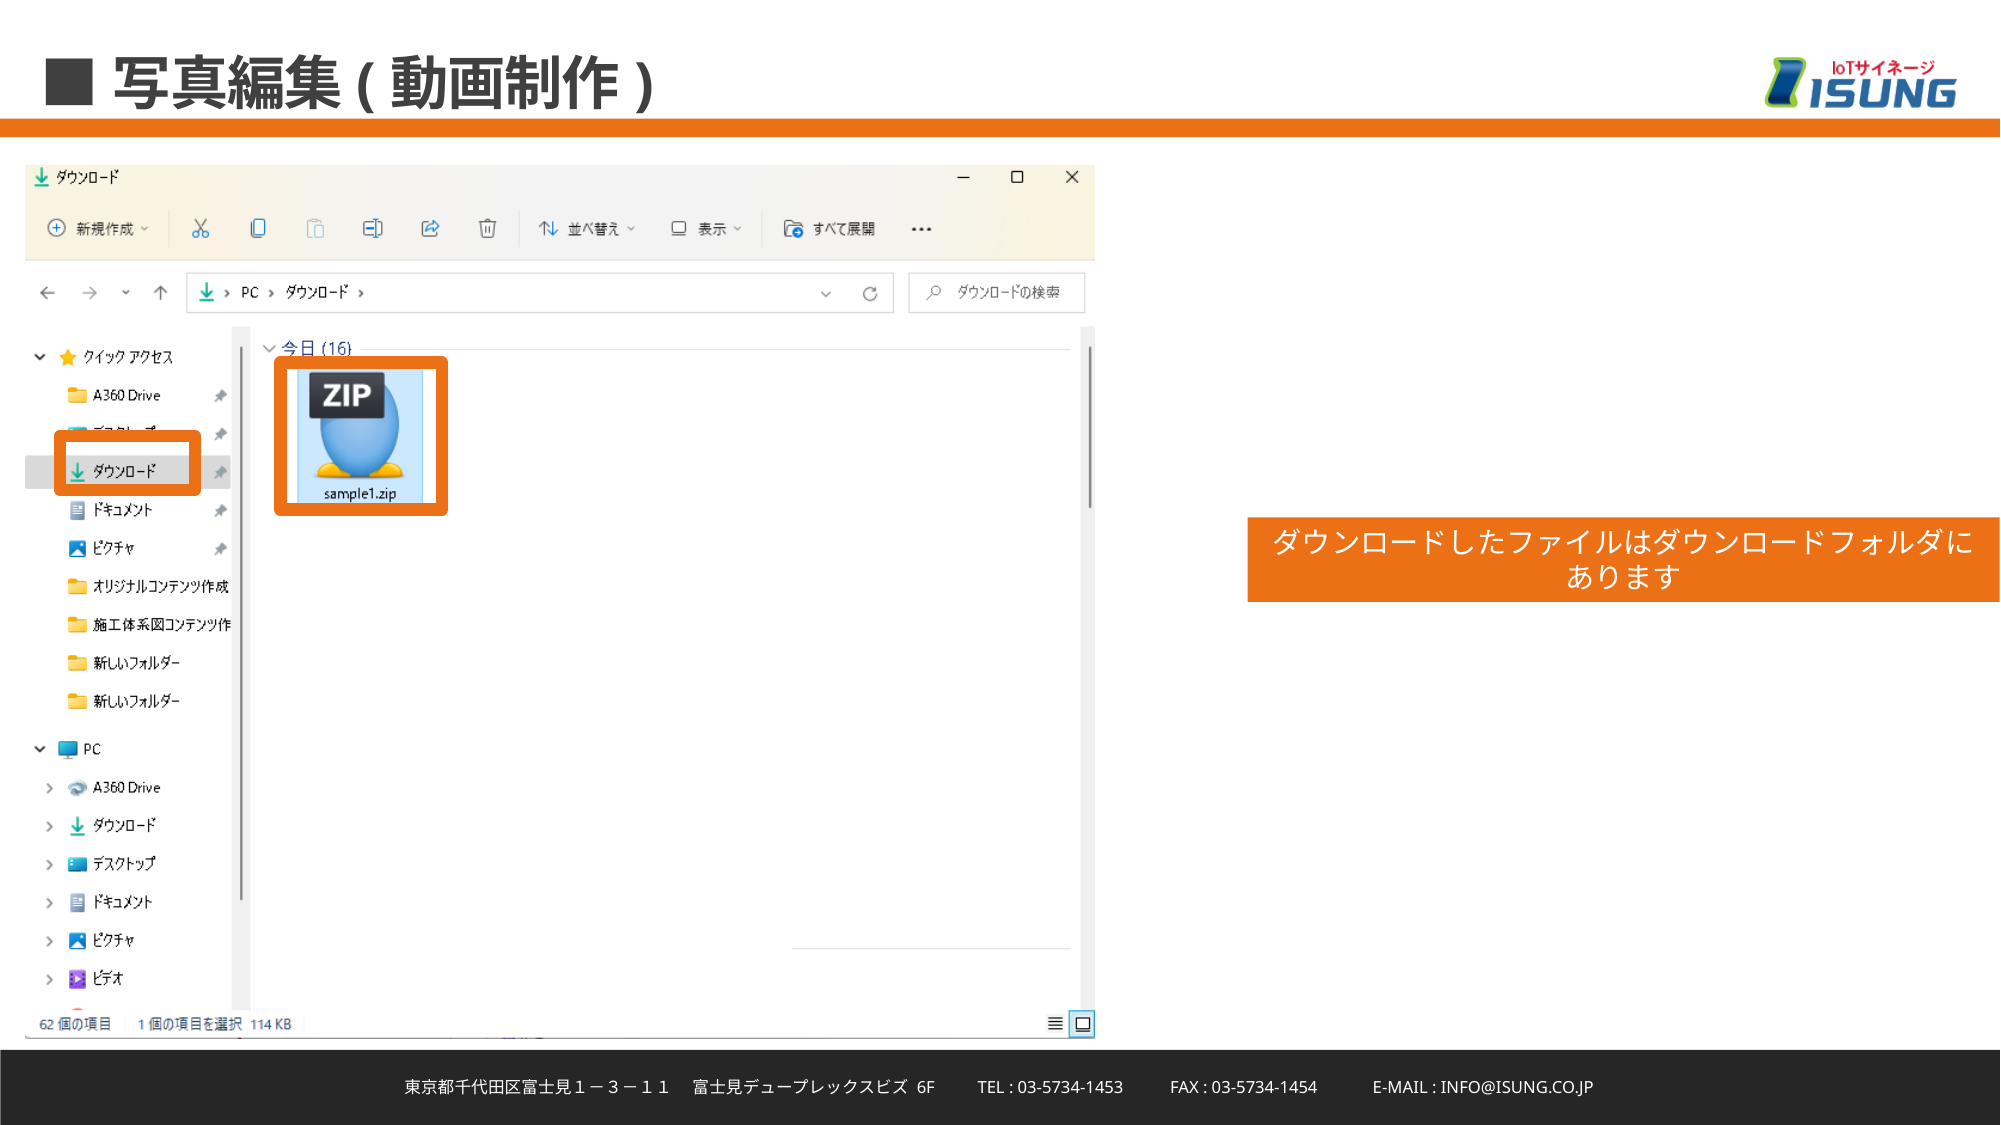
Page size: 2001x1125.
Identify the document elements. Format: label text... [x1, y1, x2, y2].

text_box [0, 117, 2000, 138]
text_box ダウンロードしたファイルはダウンロードフォルダにあります [1245, 515, 2000, 604]
picture [25, 164, 1096, 1040]
picture [1764, 56, 1957, 109]
text_box 東京都千代田区富士見１－３－１１ 富士見デュープレックスビズ 6F TEL : 03-5734-1453 FAX : 03-5734-1454 E-Mail : info@isung.co.jp [0, 1067, 2000, 1110]
text_box ■写真編集(動画制作) [25, 46, 1722, 117]
